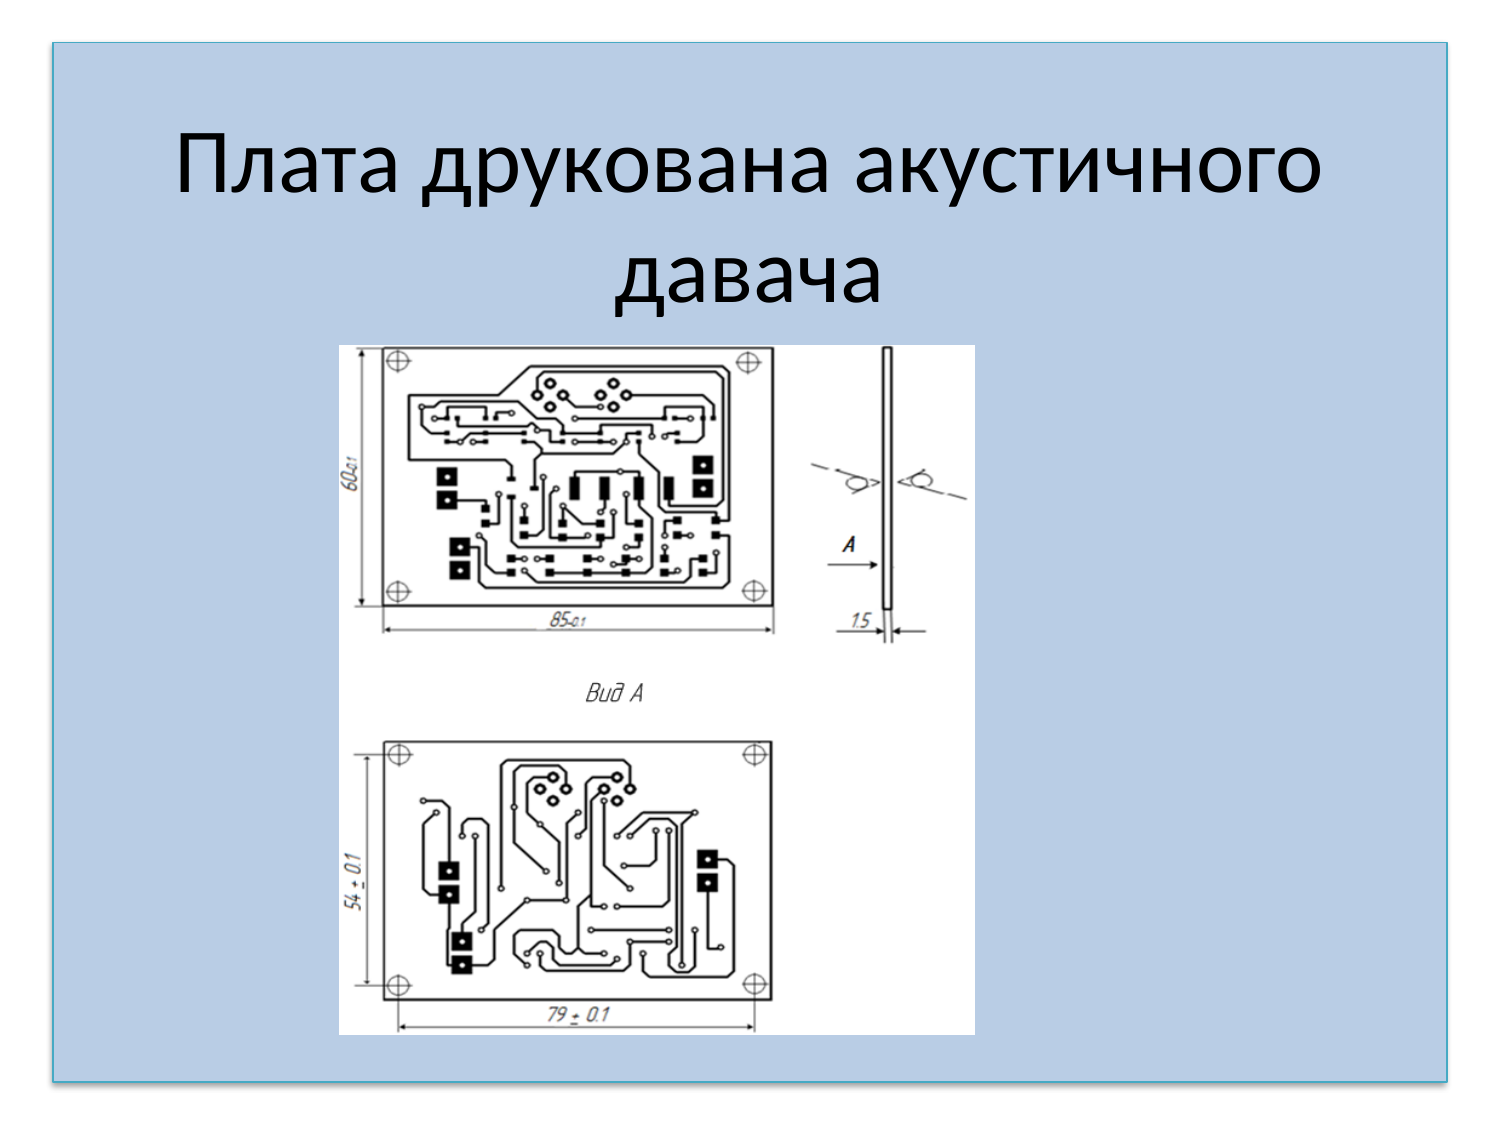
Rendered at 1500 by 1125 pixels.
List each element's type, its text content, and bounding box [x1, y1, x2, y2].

text_box [52, 42, 1448, 1083]
title Плата друкована акустичного давача [112, 90, 1388, 332]
picture [339, 344, 975, 1035]
